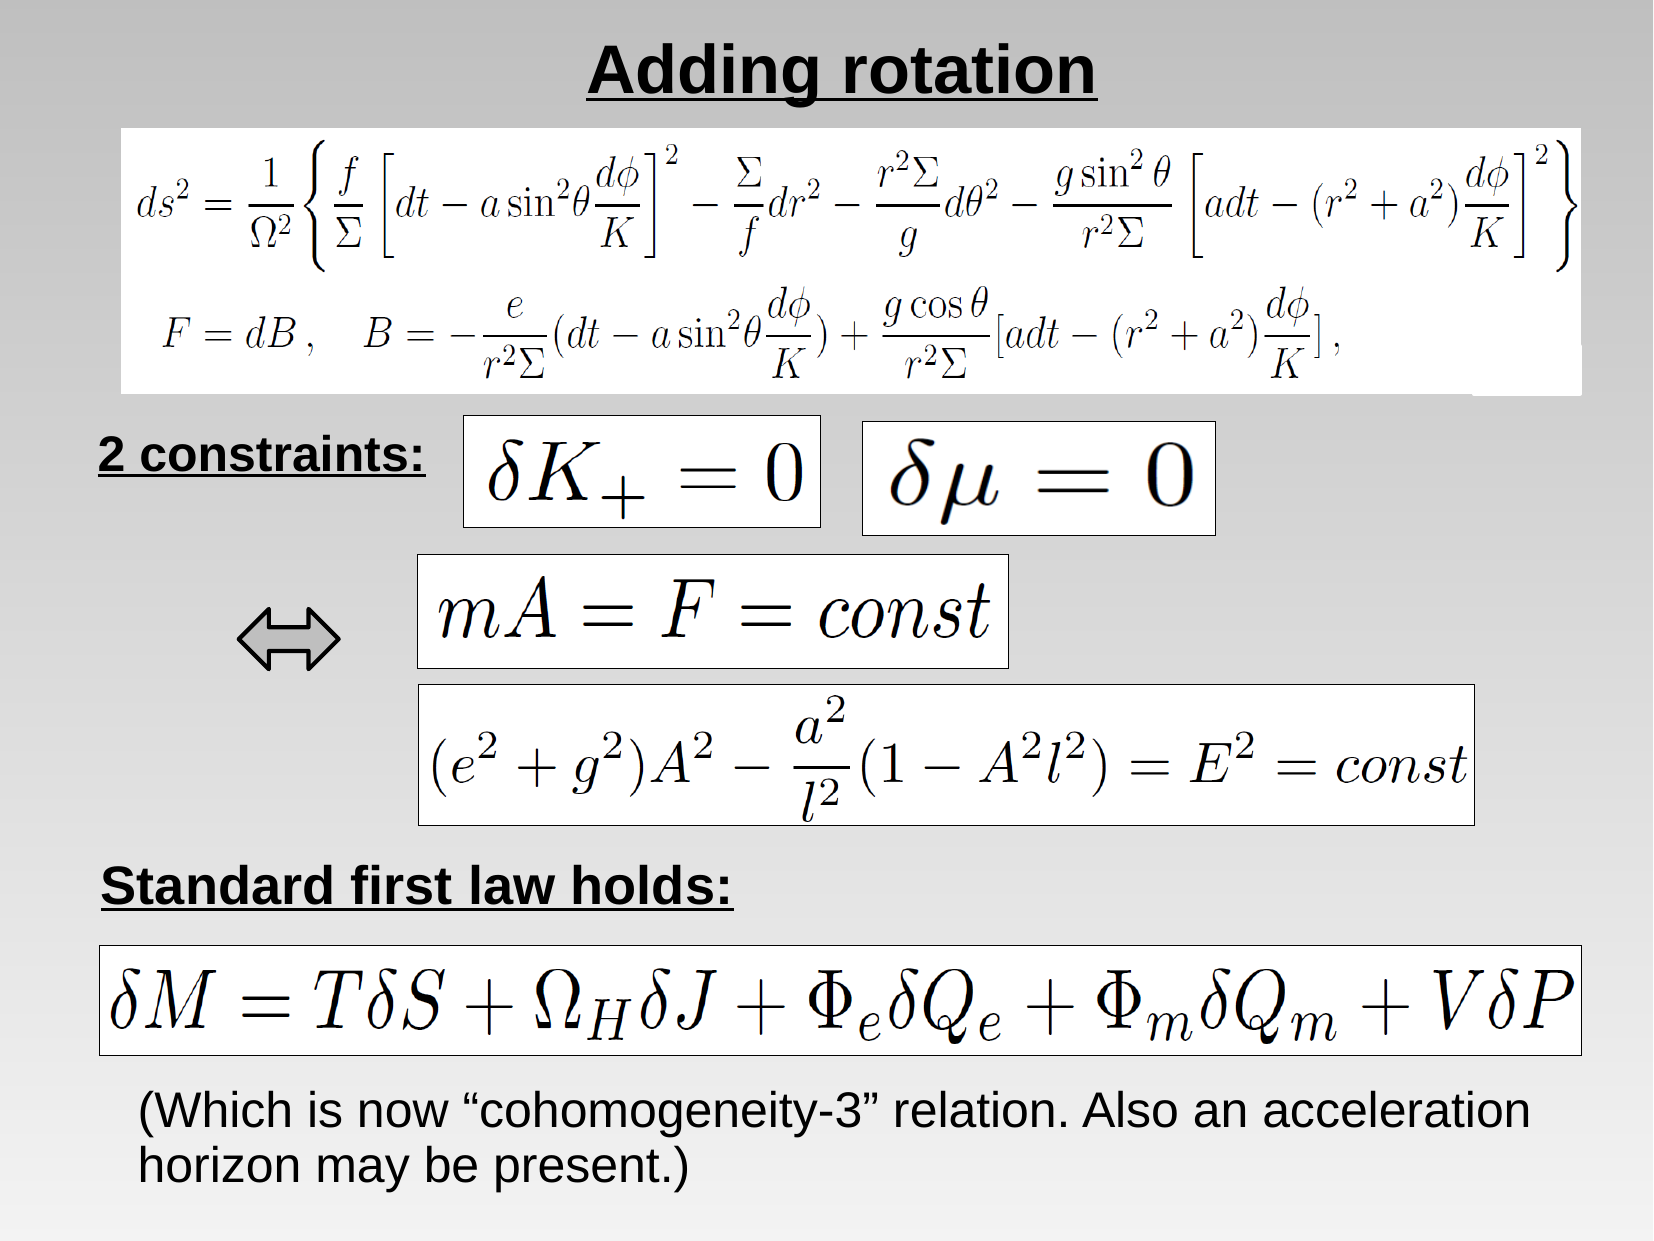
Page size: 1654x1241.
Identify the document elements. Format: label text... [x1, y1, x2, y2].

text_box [81, 415, 1602, 1204]
text_box Adding rotation [156, 24, 1527, 126]
picture [121, 127, 1581, 394]
